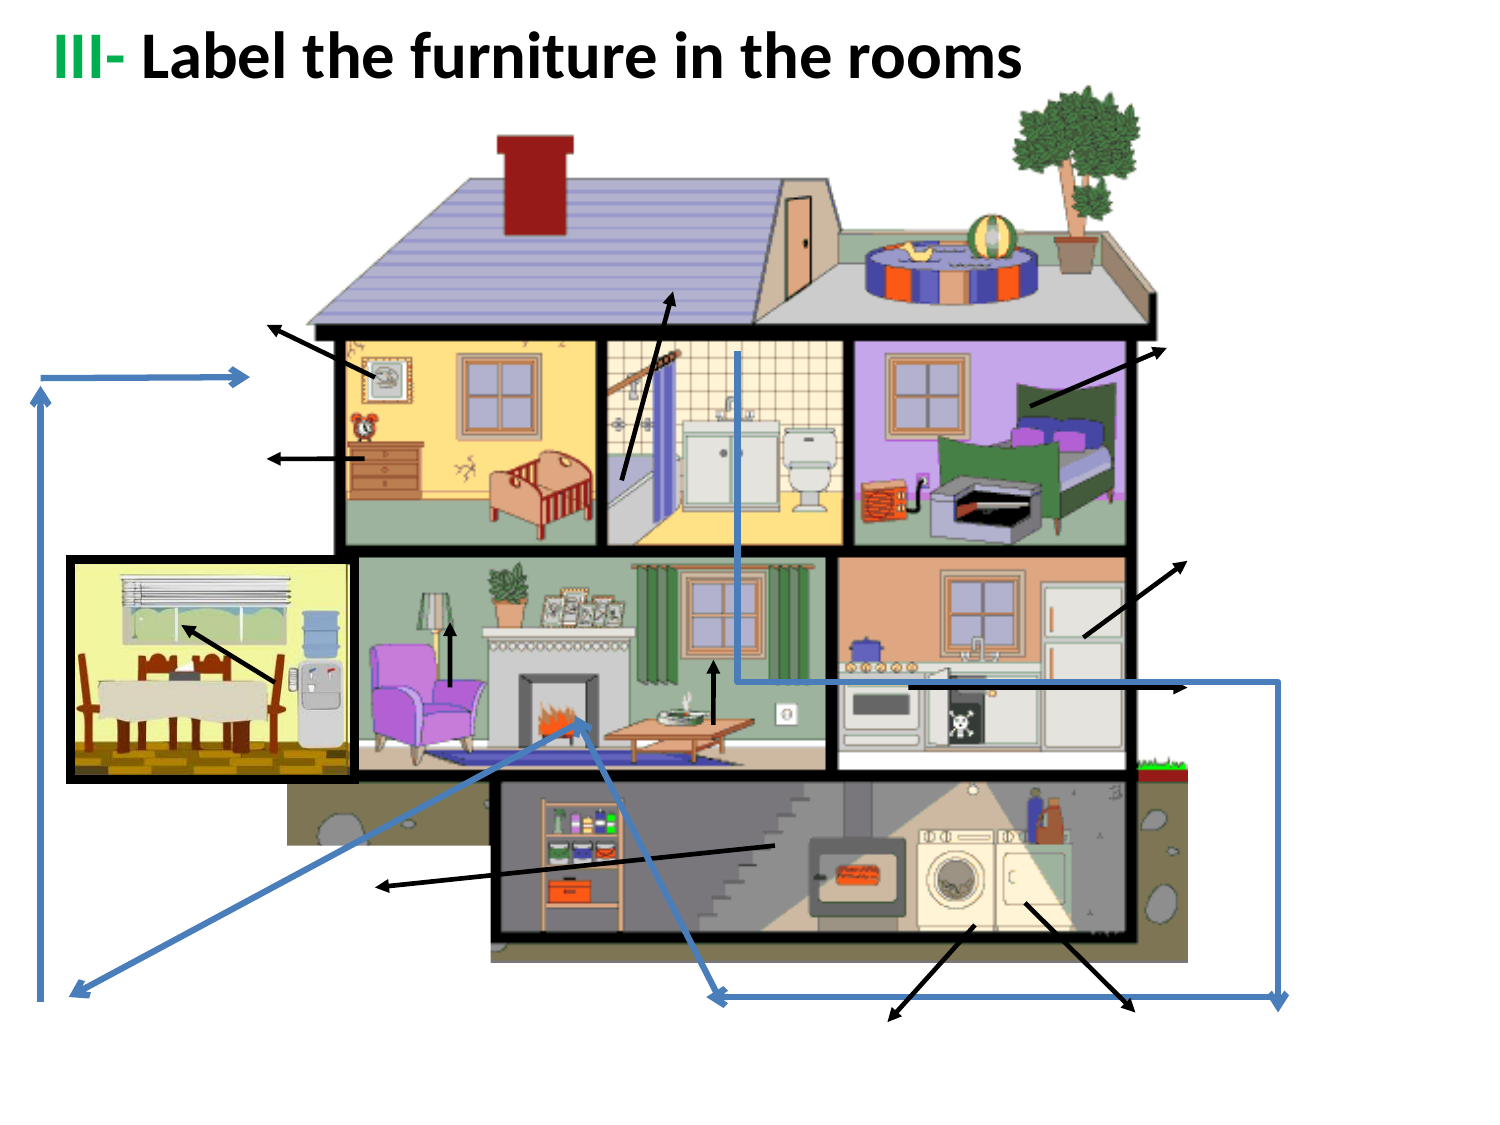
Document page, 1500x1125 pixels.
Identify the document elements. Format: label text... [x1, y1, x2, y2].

text_box [887, 1006, 903, 1023]
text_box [676, 411, 1339, 953]
text_box [266, 452, 282, 466]
picture [719, 953, 1188, 963]
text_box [574, 715, 719, 998]
text_box III- Label the furniture in the rooms [37, 4, 1500, 99]
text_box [68, 724, 576, 998]
text_box [266, 324, 282, 336]
text_box [1122, 1006, 1136, 1013]
picture [74, 83, 1188, 724]
